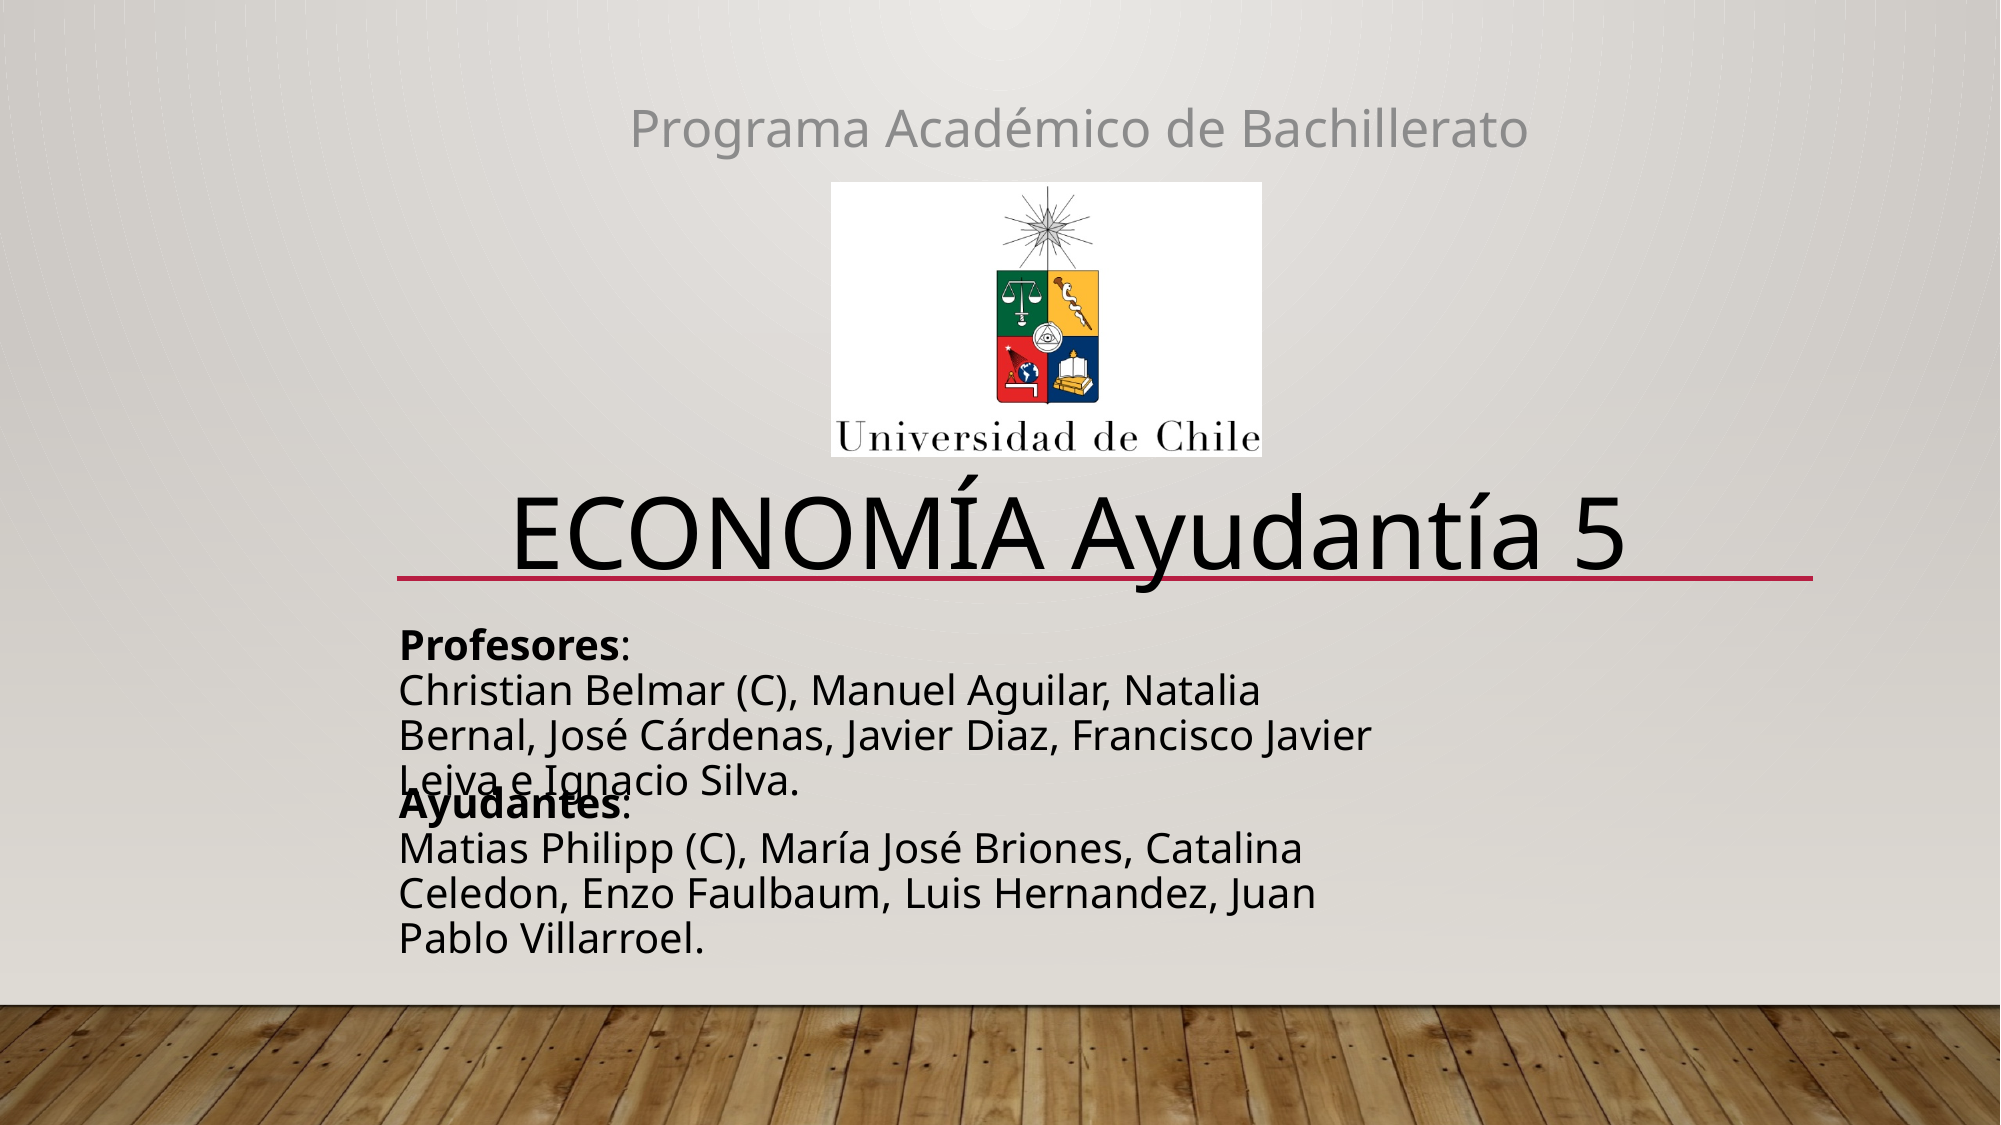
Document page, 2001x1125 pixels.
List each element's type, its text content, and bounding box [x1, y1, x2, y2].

picture [0, 1005, 2000, 1125]
text_box ECONOMÍA Ayudantía 5 [230, 446, 1908, 599]
text_box Ayudantes: Matias Philipp (C), María José Briones, Catalina Celedon, Enzo Faulbaum, Luis Hernandez, Juan Pablo Villarroel. [383, 775, 1414, 974]
picture [831, 182, 1262, 457]
text_box Profesores: Christian Belmar (C), Manuel Aguilar, Natalia Bernal, José Cárdenas, Javier Diaz, Francisco Javier Leiva e Ignacio Silva. [383, 616, 1414, 775]
text_box Programa Académico de Bachillerato [555, 87, 1606, 202]
